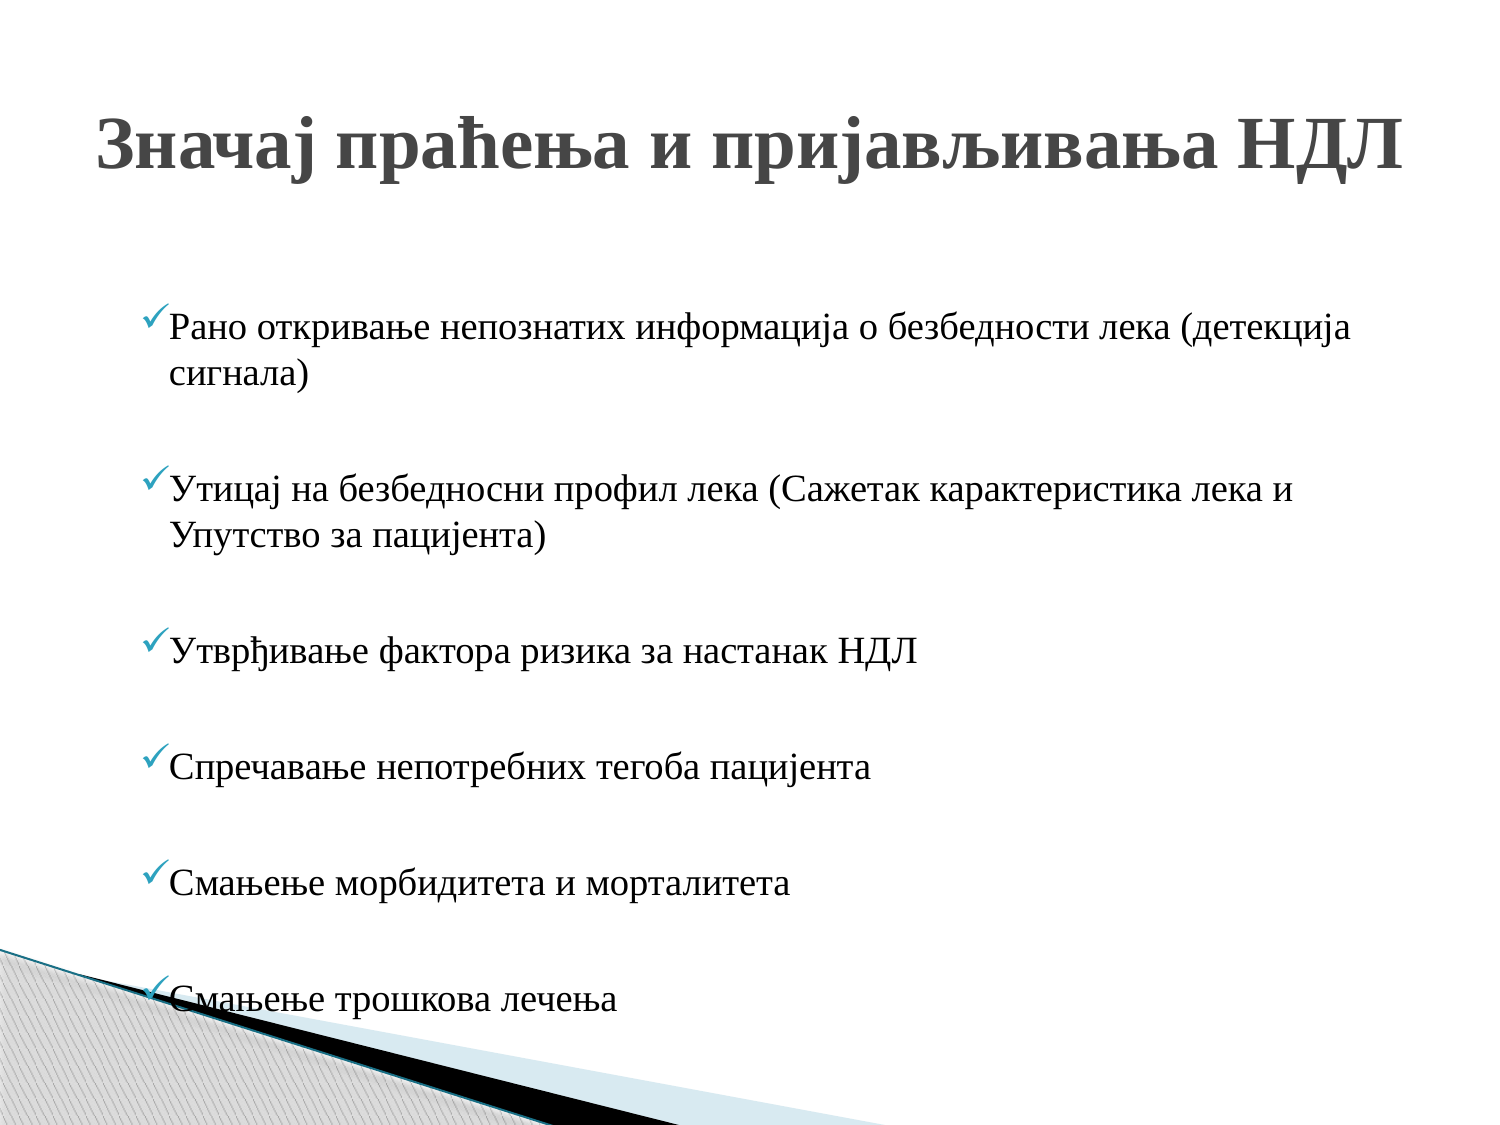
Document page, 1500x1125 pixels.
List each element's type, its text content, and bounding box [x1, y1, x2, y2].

list Рано откривање непознатих информација о безбедности лека (детекција сигнала) Утицај на безбедносни профил лека (Сажетак карактеристика лека и Упутство за пацијента) Утврђивање фактора ризика за настанак НДЛ Спречавање непотребних тегоба пацијента Смањење морбидитета и морталитета Смањење трошкова лечења [75, 243, 1425, 1035]
title Значај праћења и пријављивања НДЛ [75, 45, 1425, 233]
